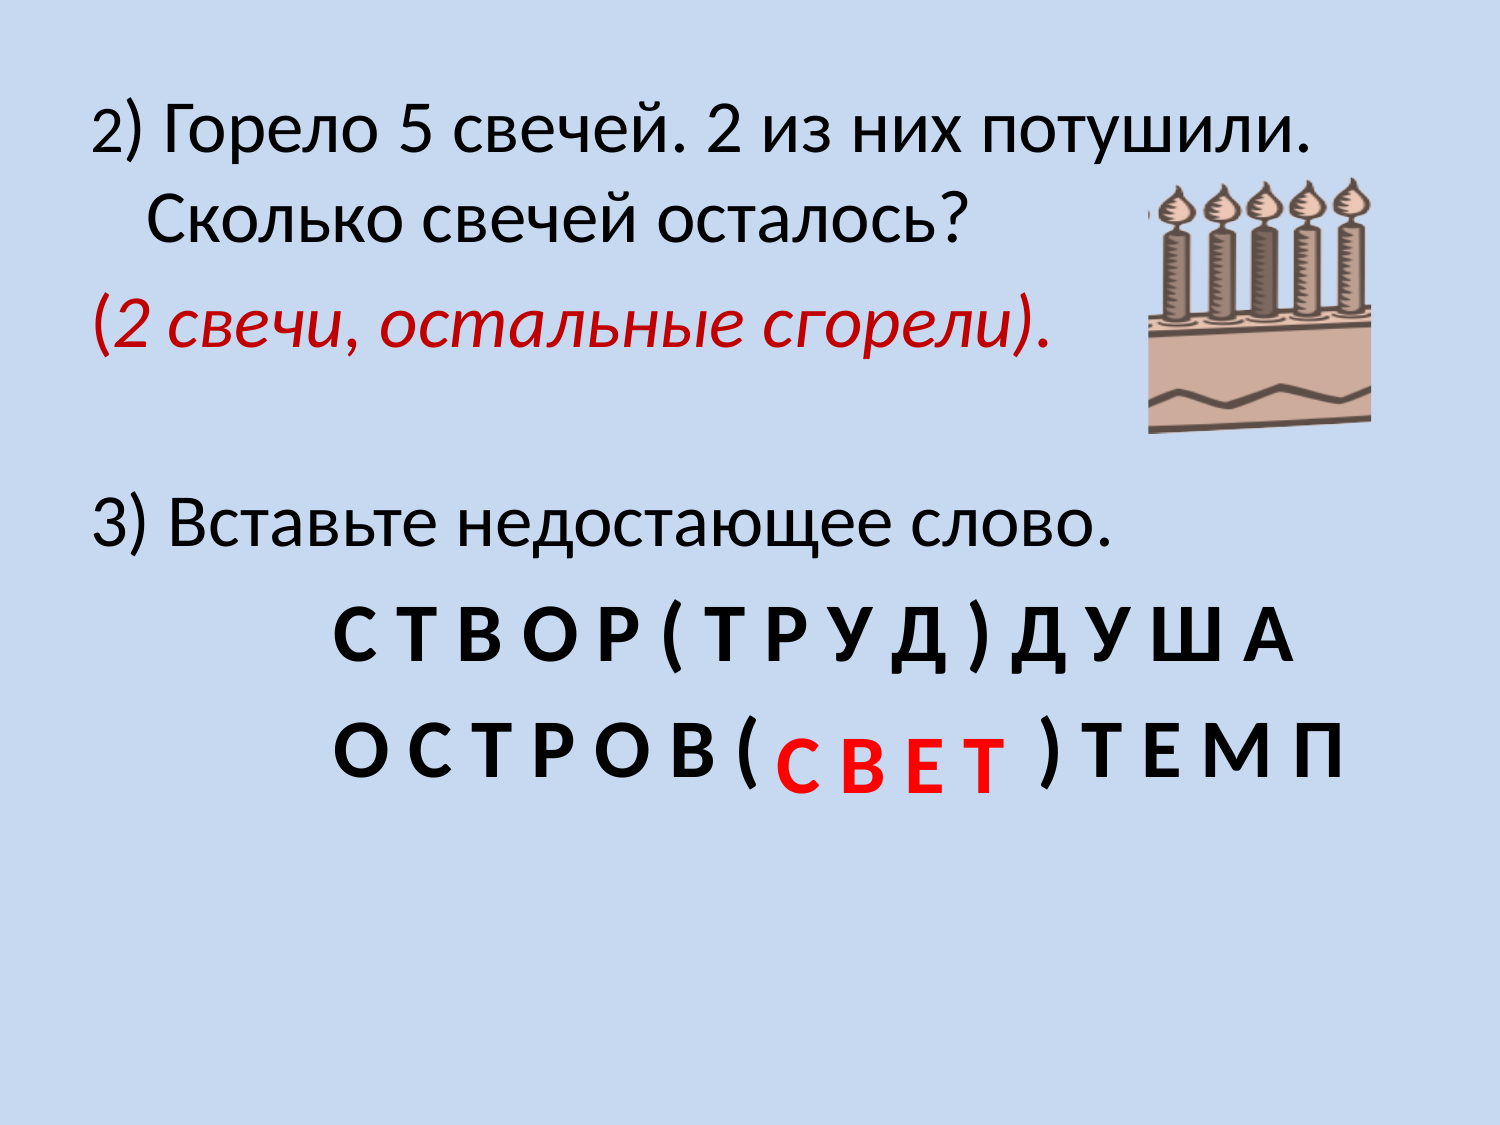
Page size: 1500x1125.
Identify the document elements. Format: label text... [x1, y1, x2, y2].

picture [1148, 175, 1372, 434]
text_box C В Е Т [761, 703, 1032, 818]
list 2) Горело 5 свечей. 2 из них потушили. Сколько свечей осталось? (2 свечи, остальные сгорели). 3) Вставьте недостающее слово. С Т В О Р ( Т Р У Д ) Д У Ш А О С Т Р О В ( . . . . ) Т Е М П [75, 70, 1425, 1005]
